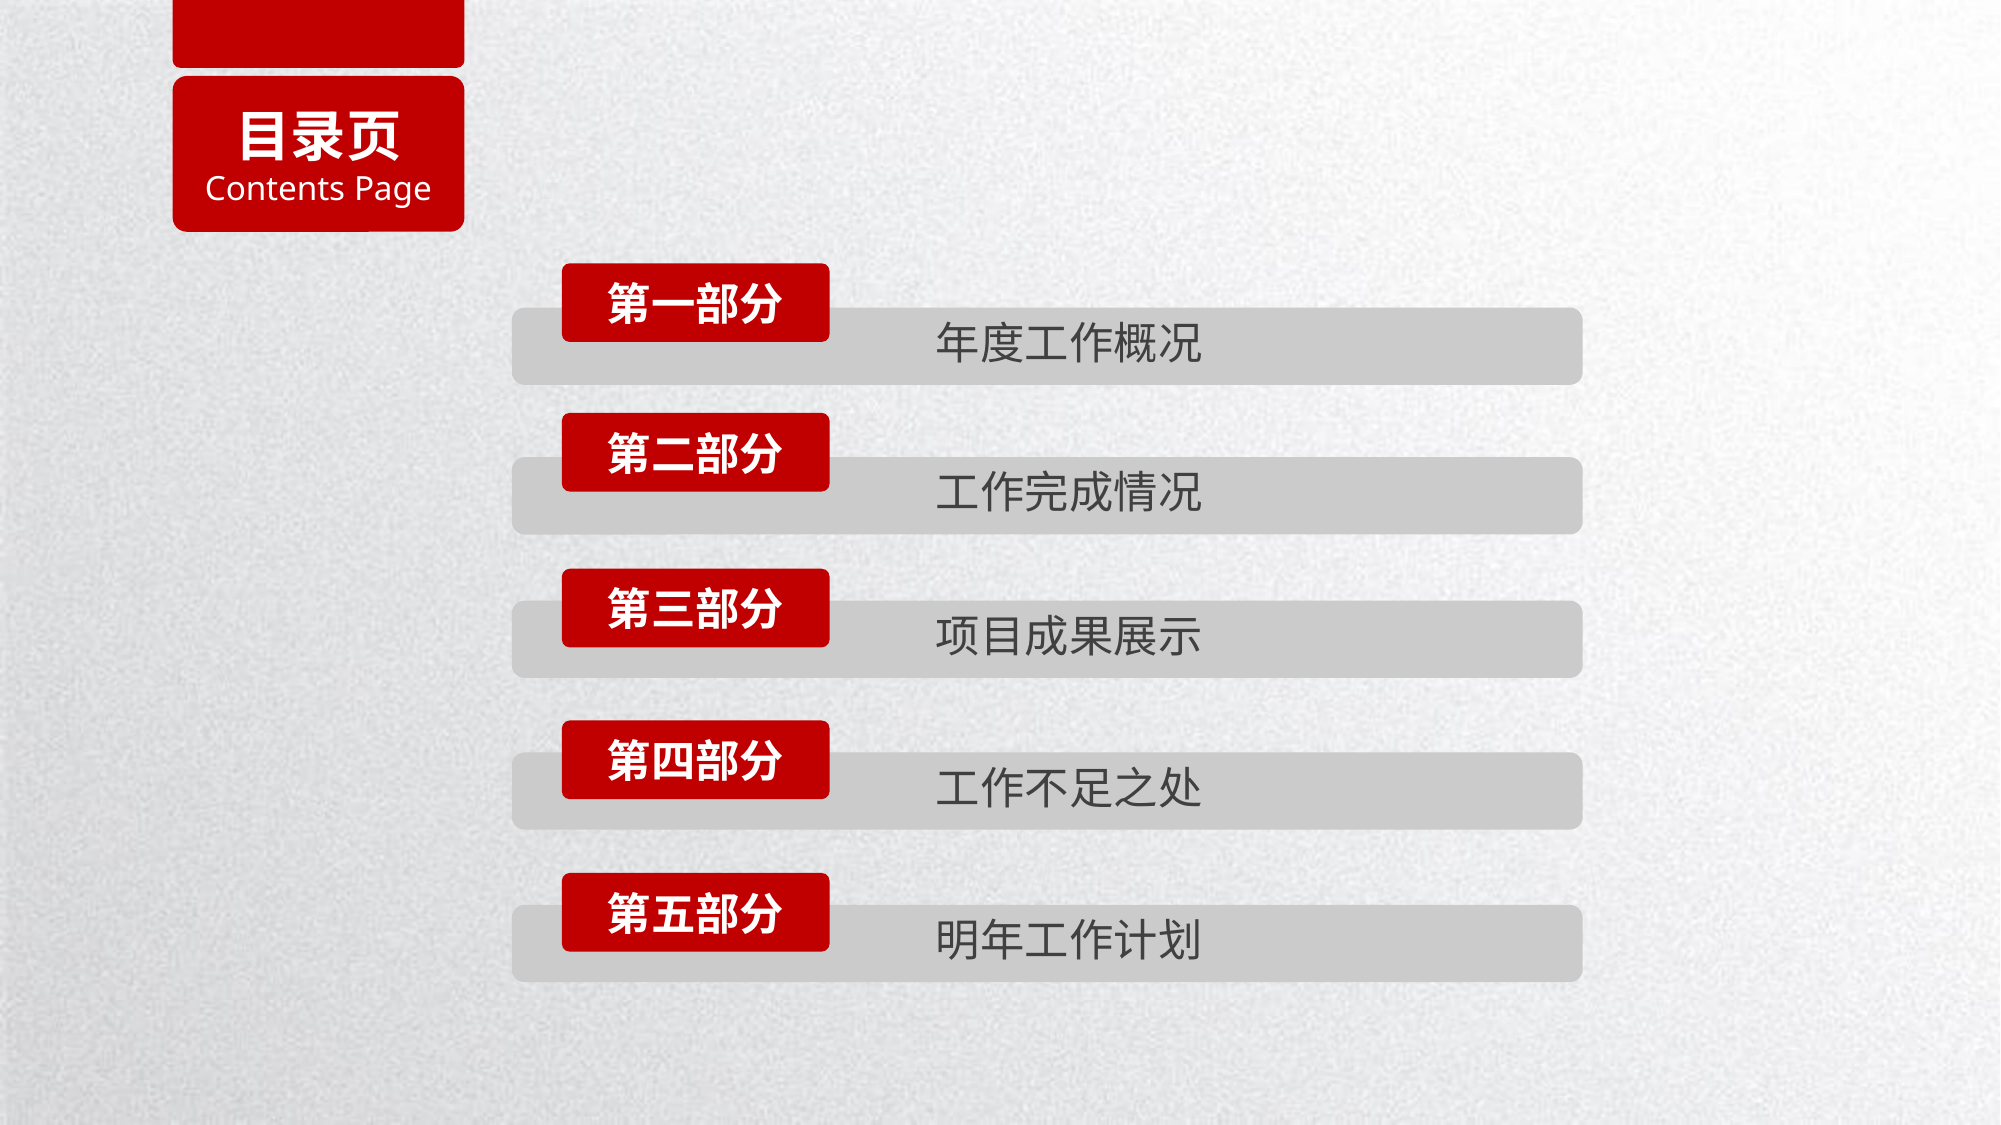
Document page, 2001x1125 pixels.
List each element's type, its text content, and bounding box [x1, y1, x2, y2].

text_box [509, 750, 1585, 832]
text_box 年度工作概况 [921, 307, 1218, 376]
text_box [509, 598, 1585, 681]
text_box [509, 455, 1585, 537]
text_box 项目成果展示 [921, 600, 1218, 669]
text_box 工作不足之处 [921, 752, 1218, 821]
picture [0, 0, 2001, 1125]
text_box [170, 0, 467, 70]
text_box 第五部分 [559, 870, 832, 954]
text_box 目录页 Contents Page [170, 73, 467, 234]
text_box 第一部分 [559, 261, 832, 345]
text_box [509, 902, 1585, 985]
text_box 工作完成情况 [921, 457, 1218, 526]
text_box 第四部分 [559, 718, 832, 802]
text_box 第二部分 [559, 410, 832, 494]
text_box [509, 305, 1585, 388]
text_box 第三部分 [559, 566, 832, 650]
text_box 明年工作计划 [921, 904, 1218, 973]
